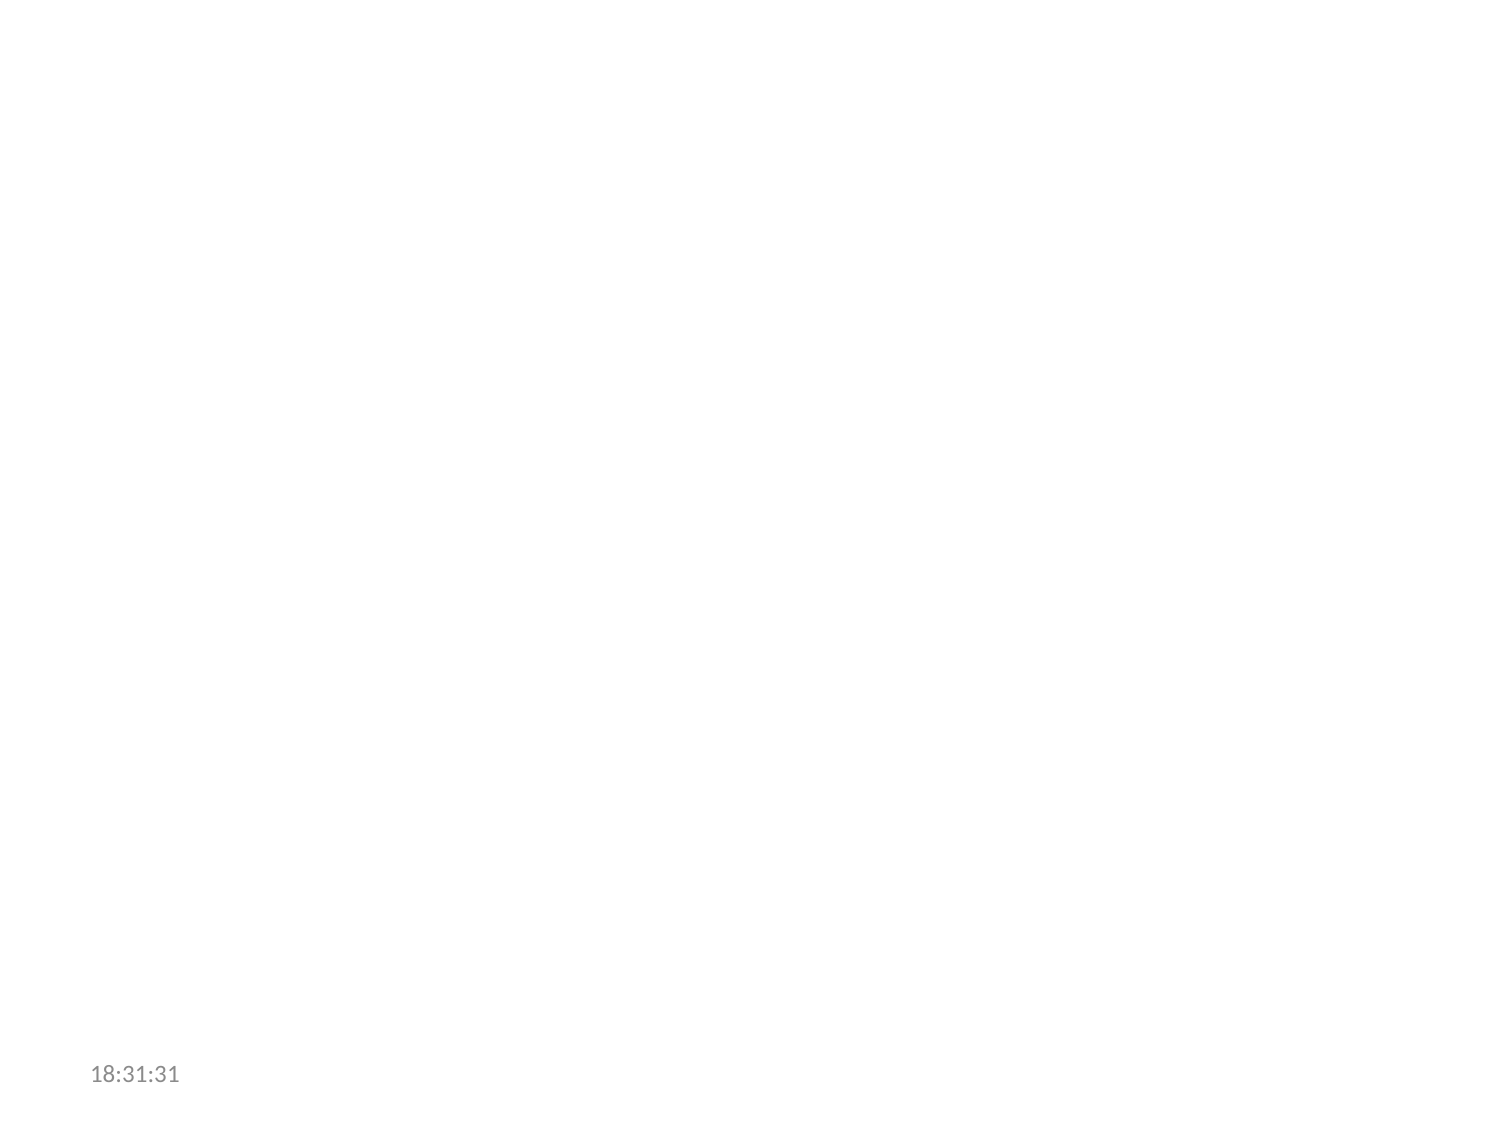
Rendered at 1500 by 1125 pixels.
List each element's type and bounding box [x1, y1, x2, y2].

slide_number [75, 1042, 425, 1103]
